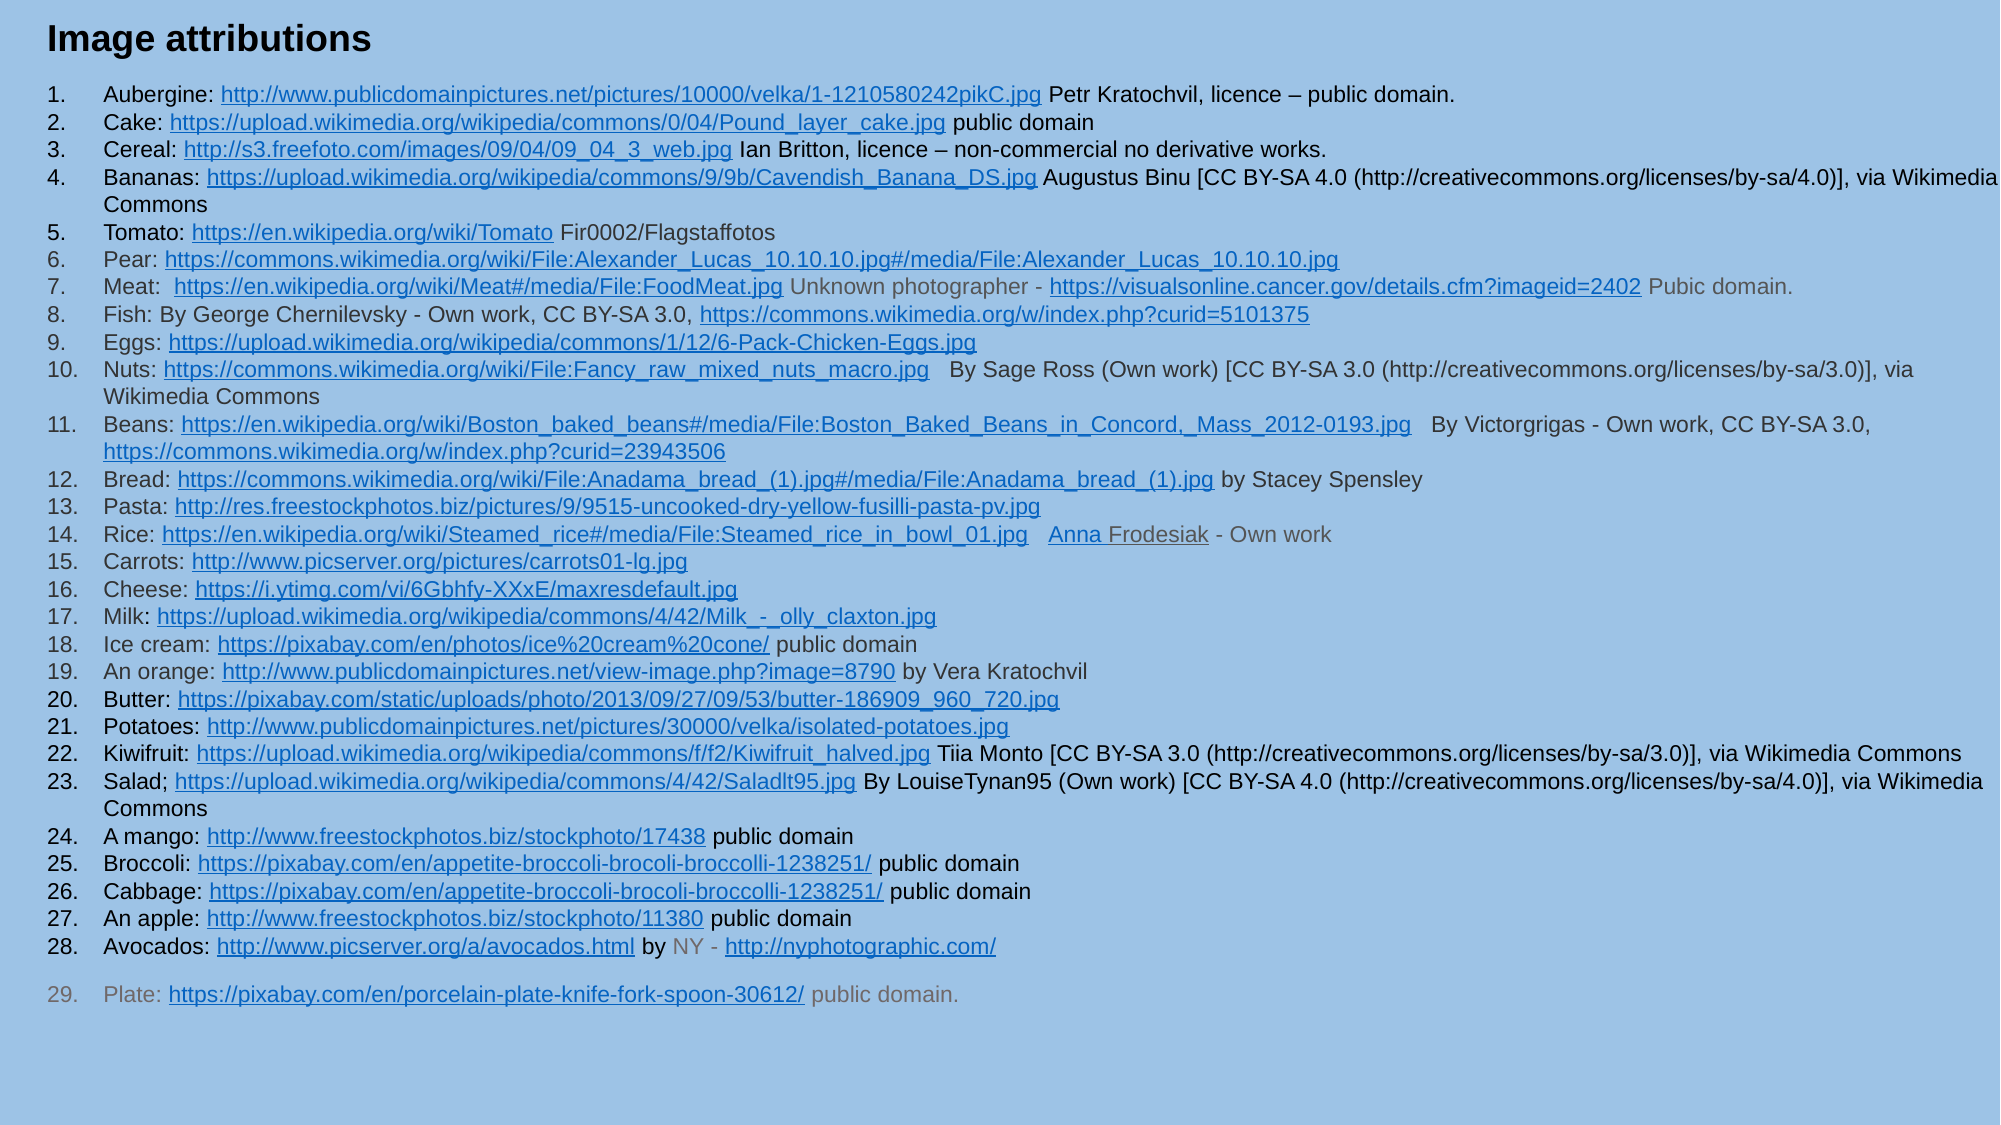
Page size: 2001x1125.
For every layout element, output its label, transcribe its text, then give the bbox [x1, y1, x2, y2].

text_box Image attributions Aubergine: http://www.publicdomainpictures.net/pictures/10000/velka/1-1210580242pikC.jpg Petr Kratochvil, licence – public domain. Cake: https://upload.wikimedia.org/wikipedia/commons/0/04/Pound_layer_cake.jpg public domain Cereal: http://s3.freefoto.com/images/09/04/09_04_3_web.jpg Ian Britton, licence – non-commercial no derivative works. Bananas: https://upload.wikimedia.org/wikipedia/commons/9/9b/Cavendish_Banana_DS.jpg Augustus Binu [CC BY-SA 4.0 (http://creativecommons.org/licenses/by-sa/4.0)], via Wikimedia Commons Tomato: https://en.wikipedia.org/wiki/Tomato Fir0002/Flagstaffotos Pear: https://commons.wikimedia.org/wiki/File:Alexander_Lucas_10.10.10.jpg#/media/File:Alexander_Lucas_10.10.10.jpg Meat: https://en.wikipedia.org/wiki/Meat#/media/File:FoodMeat.jpg Unknown photographer - https://visualsonline.cancer.gov/details.cfm?imageid=2402 Pubic domain. Fish: By George Chernilevsky - Own work, CC BY-SA 3.0, https://commons.wikimedia.org/w/index.php?curid=5101375 Eggs: https://upload.wikimedia.org/wikipedia/commons/1/12/6-Pack-Chicken-Eggs.jpg Nuts: https://commons.wikimedia.org/wiki/File:Fancy_raw_mixed_nuts_macro.jpg By Sage Ross (Own work) [CC BY-SA 3.0 (http://creativecommons.org/licenses/by-sa/3.0)], via Wikimedia Commons Beans: https://en.wikipedia.org/wiki/Boston_baked_beans#/media/File:Boston_Baked_Beans_in_Concord,_Mass_2012-0193.jpg By Victorgrigas - Own work, CC BY-SA 3.0, https://commons.wikimedia.org/w/index.php?curid=23943506 Bread: https://commons.wikimedia.org/wiki/File:Anadama_bread_(1).jpg#/media/File:Anadama_bread_(1).jpg by Stacey Spensley Pasta: http://res.freestockphotos.biz/pictures/9/9515-uncooked-dry-yellow-fusilli-pasta-pv.jpg Rice: https://en.wikipedia.org/wiki/Steamed_rice#/media/File:Steamed_rice_in_bowl_01.jpg Anna Frodesiak - Own work Carrots: http://www.picserver.org/pictures/carrots01-lg.jpg Cheese: https://i.ytimg.com/vi/6Gbhfy-XXxE/maxresdefault.jpg Milk: https://upload.wikimedia.org/wikipedia/commons/4/42/Milk_-_olly_claxton.jpg Ice cream: https://pixabay.com/en/photos/ice%20cream%20cone/ public domain An orange: http://www.publicdomainpictures.net/view-image.php?image=8790 by Vera Kratochvil Butter: https://pixabay.com/static/uploads/photo/2013/09/27/09/53/butter-186909_960_720.jpg Potatoes: http://www.publicdomainpictures.net/pictures/30000/velka/isolated-potatoes.jpg Kiwifruit: https://upload.wikimedia.org/wikipedia/commons/f/f2/Kiwifruit_halved.jpg Tiia Monto [CC BY-SA 3.0 (http://creativecommons.org/licenses/by-sa/3.0)], via Wikimedia Commons Salad; https://upload.wikimedia.org/wikipedia/commons/4/42/Saladlt95.jpg By LouiseTynan95 (Own work) [CC BY-SA 4.0 (http://creativecommons.org/licenses/by-sa/4.0)], via Wikimedia Commons A mango: http://www.freestockphotos.biz/stockphoto/17438 public domain Broccoli: https://pixabay.com/en/appetite-broccoli-brocoli-broccolli-1238251/ public domain Cabbage: https://pixabay.com/en/appetite-broccoli-brocoli-broccolli-1238251/ public domain An apple: http://www.freestockphotos.biz/stockphoto/11380 public domain Avocados: http://www.picserver.org/a/avocados.html by NY - http://nyphotographic.com/ Plate: https://pixabay.com/en/porcelain-plate-knife-fork-spoon-30612/ public domain. [32, 0, 2000, 1015]
